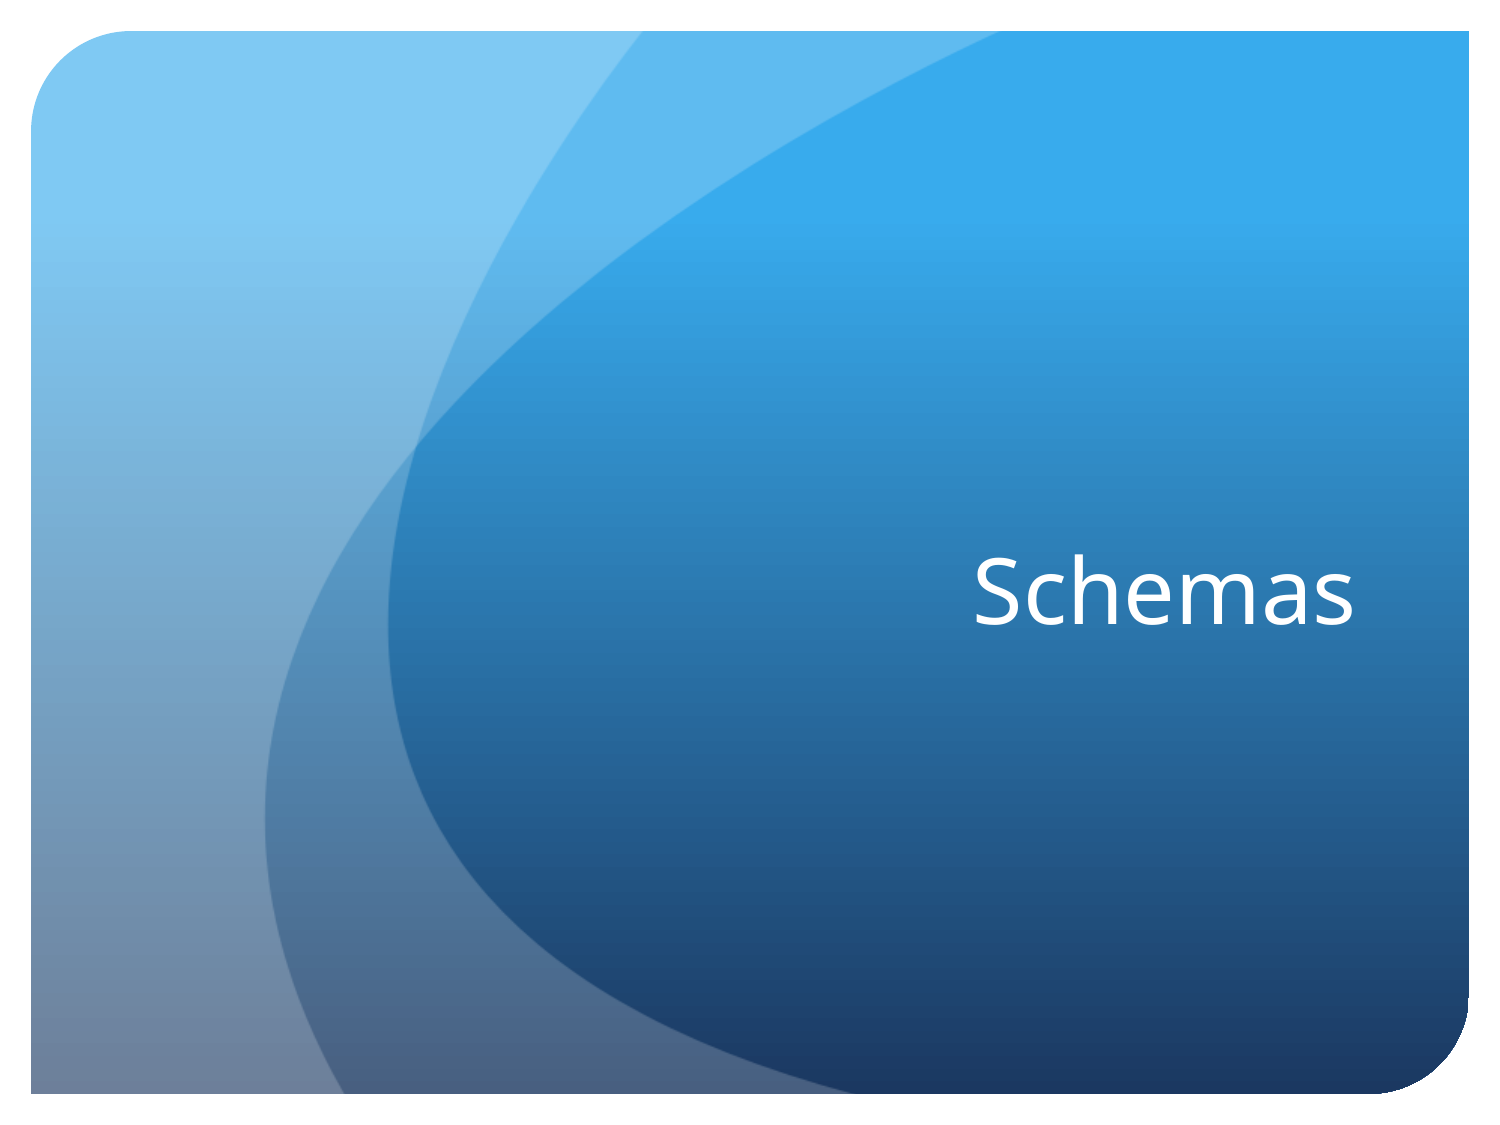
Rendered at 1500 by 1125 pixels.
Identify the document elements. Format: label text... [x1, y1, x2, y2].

title Schemas [262, 408, 1372, 650]
picture [25, 30, 1474, 1095]
